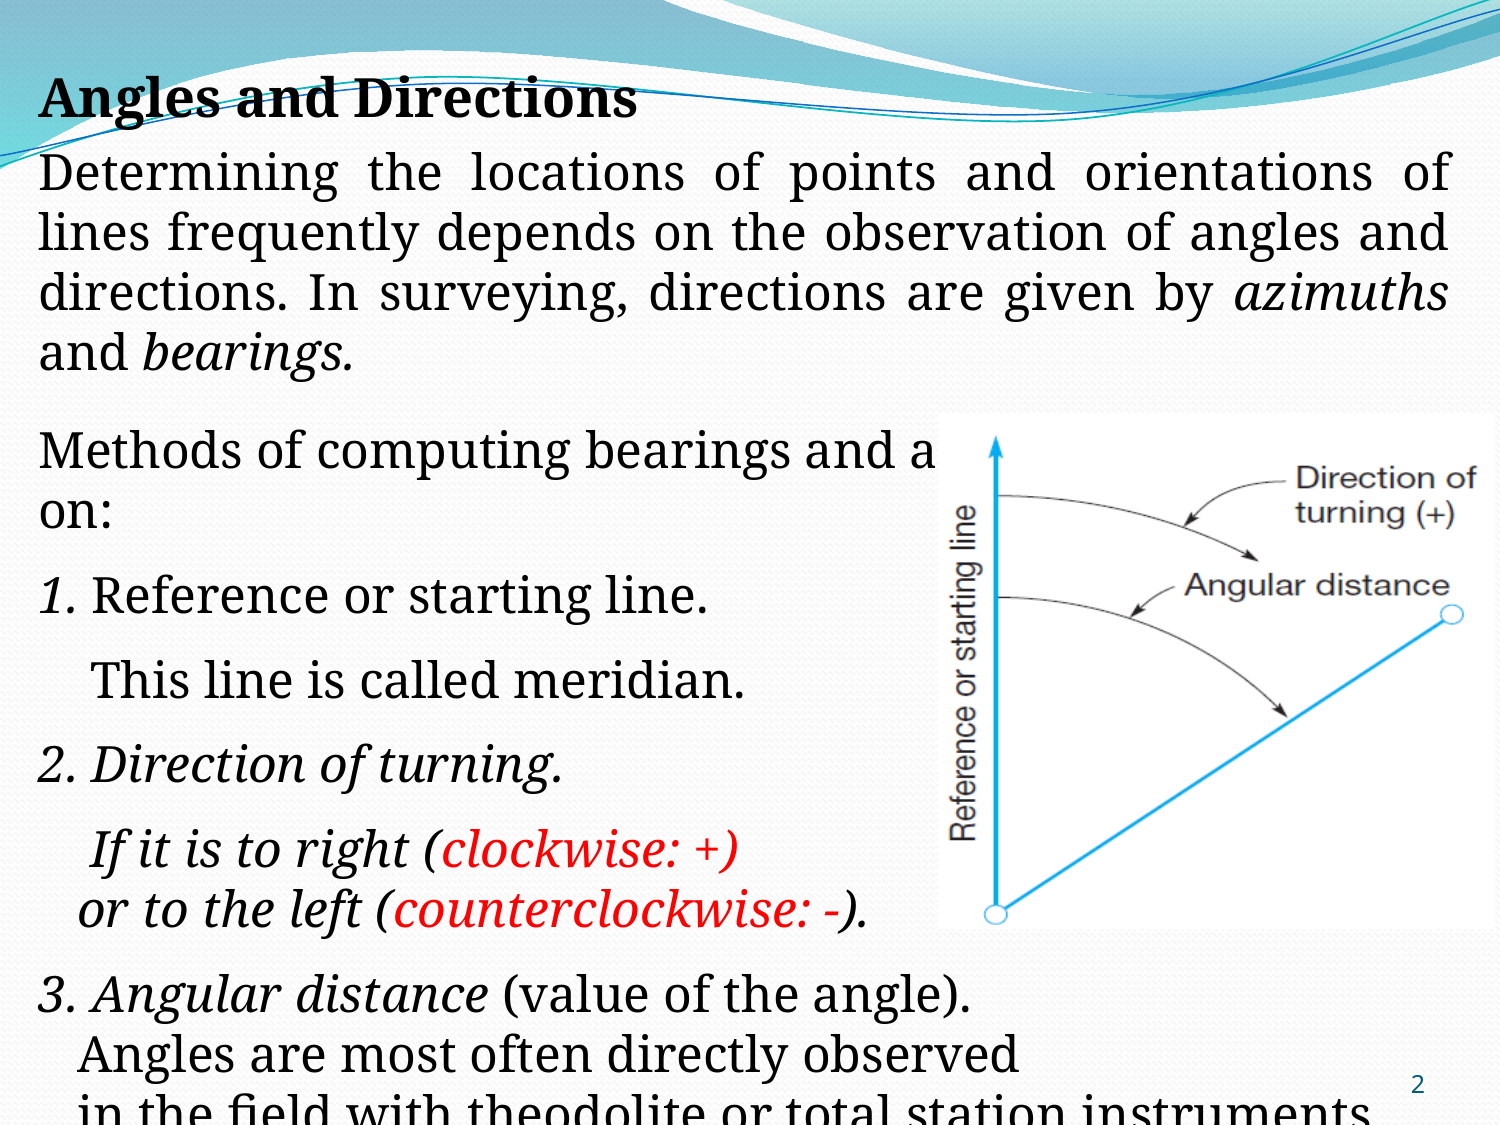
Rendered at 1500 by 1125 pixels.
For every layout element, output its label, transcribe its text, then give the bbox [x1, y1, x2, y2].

picture [938, 413, 1495, 929]
text_box Angles and Directions Determining the locations of points and orientations of lines frequently depends on the observation of angles and directions. In surveying, directions are given by azimuths and bearings. Methods of computing bearings and azimuths are based on: 1. Reference or starting line. This line is called meridian. 2. Direction of turning. If it is to right (clockwise: +) or to the left (counterclockwise: -). 3. Angular distance (value of the angle). Angles are most often directly observed in the field with theodolite or total station instruments. [23, 55, 1465, 1125]
